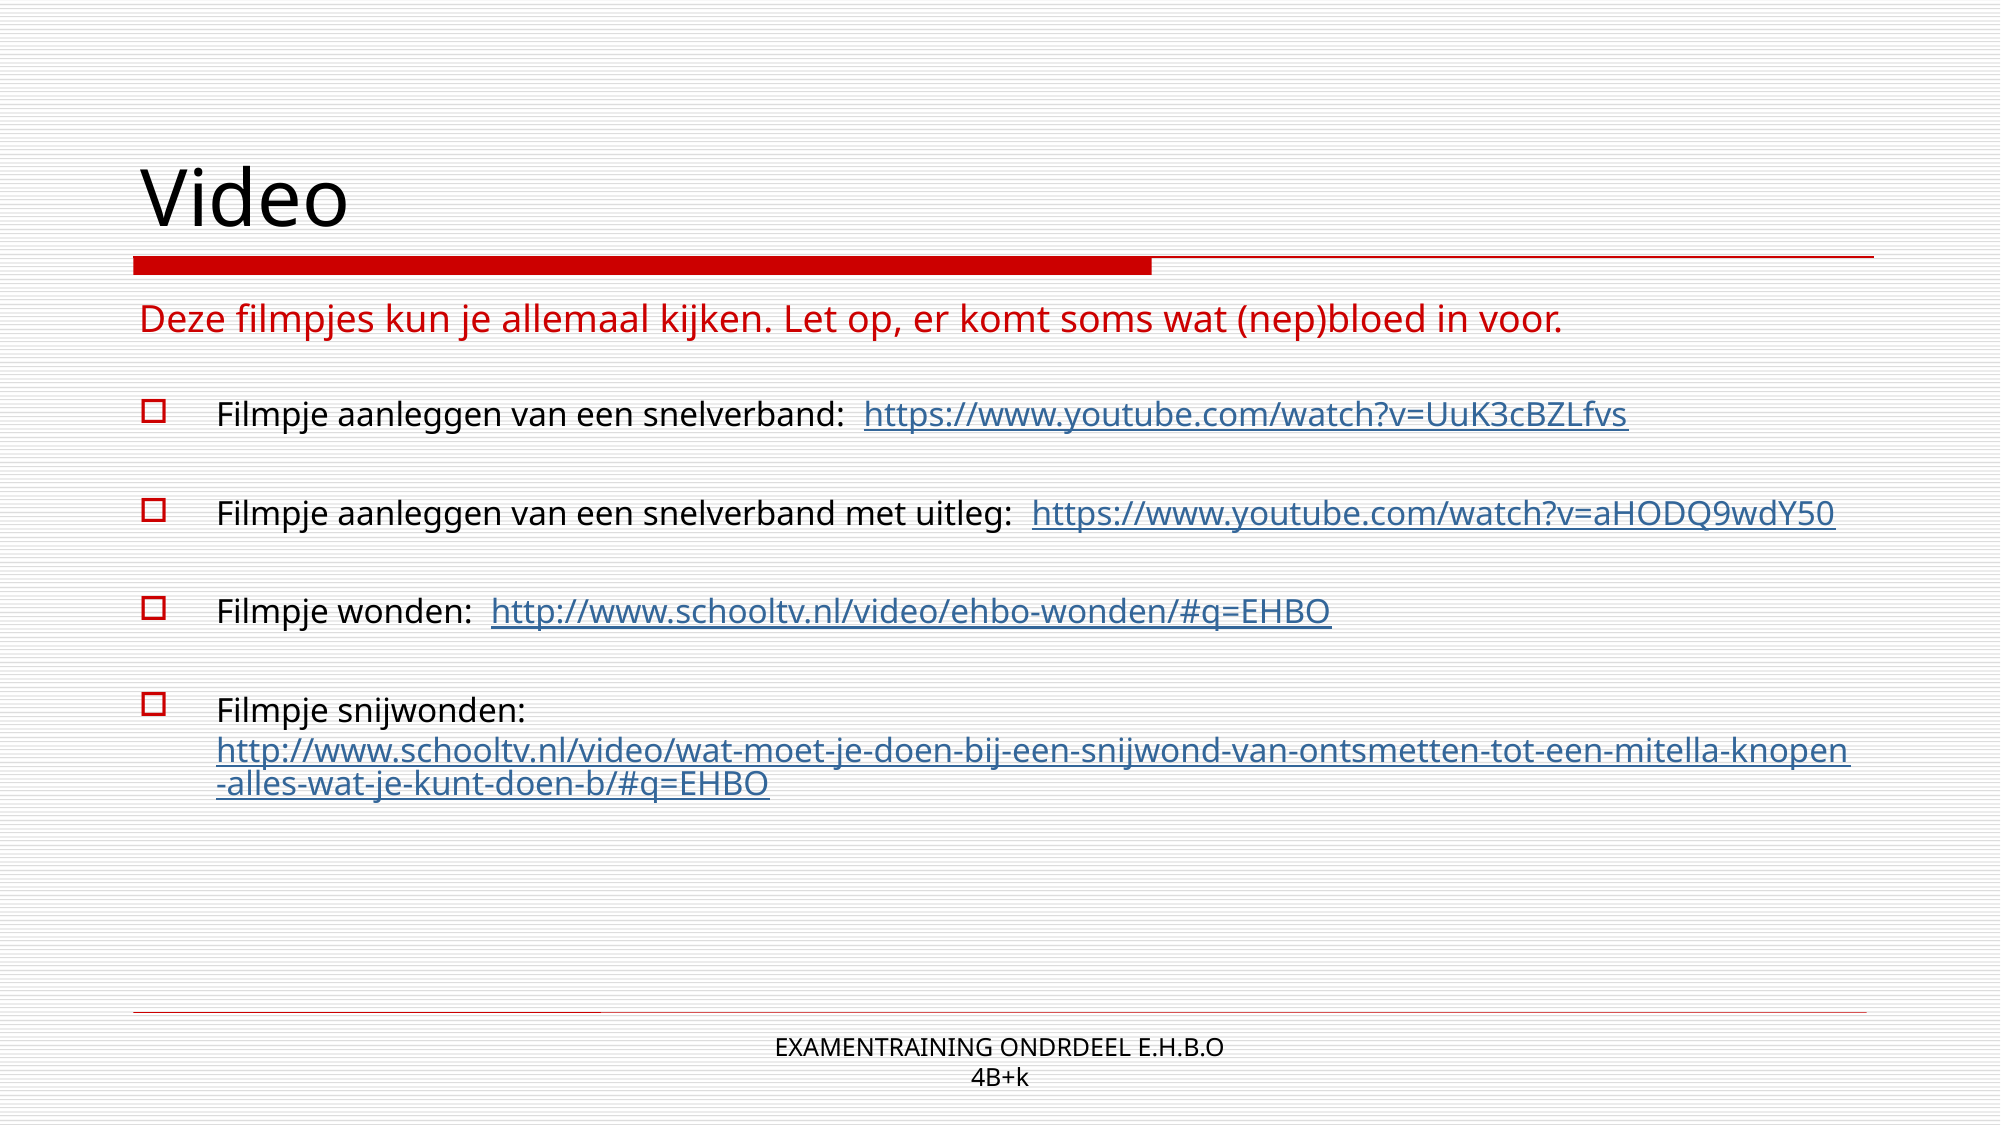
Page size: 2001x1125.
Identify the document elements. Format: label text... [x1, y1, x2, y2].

picture [0, 0, 2001, 1125]
title Video [125, 50, 1876, 250]
footer EXAMENTRAINING ONDRDEEL E.H.B.O 4B+k [683, 1024, 1317, 1103]
list Deze filmpjes kun je allemaal kijken. Let op, er komt soms wat (nep)bloed in voor. Filmpje aanleggen van een snelverband: https://www.youtube.com/watch?v=UuK3cBZLfvs Filmpje aanleggen van een snelverband met uitleg: https://www.youtube.com/watch?v=aHODQ9wdY50 Filmpje wonden: http://www.schooltv.nl/video/ehbo-wonden/#q=EHBO Filmpje snijwonden: http://www.schooltv.nl/video/wat-moet-je-doen-bij-een-snijwond-van-ontsmetten-tot-een-mitella-knopen-alles-wat-je-kunt-doen-b/#q=EHBO [123, 287, 1874, 988]
